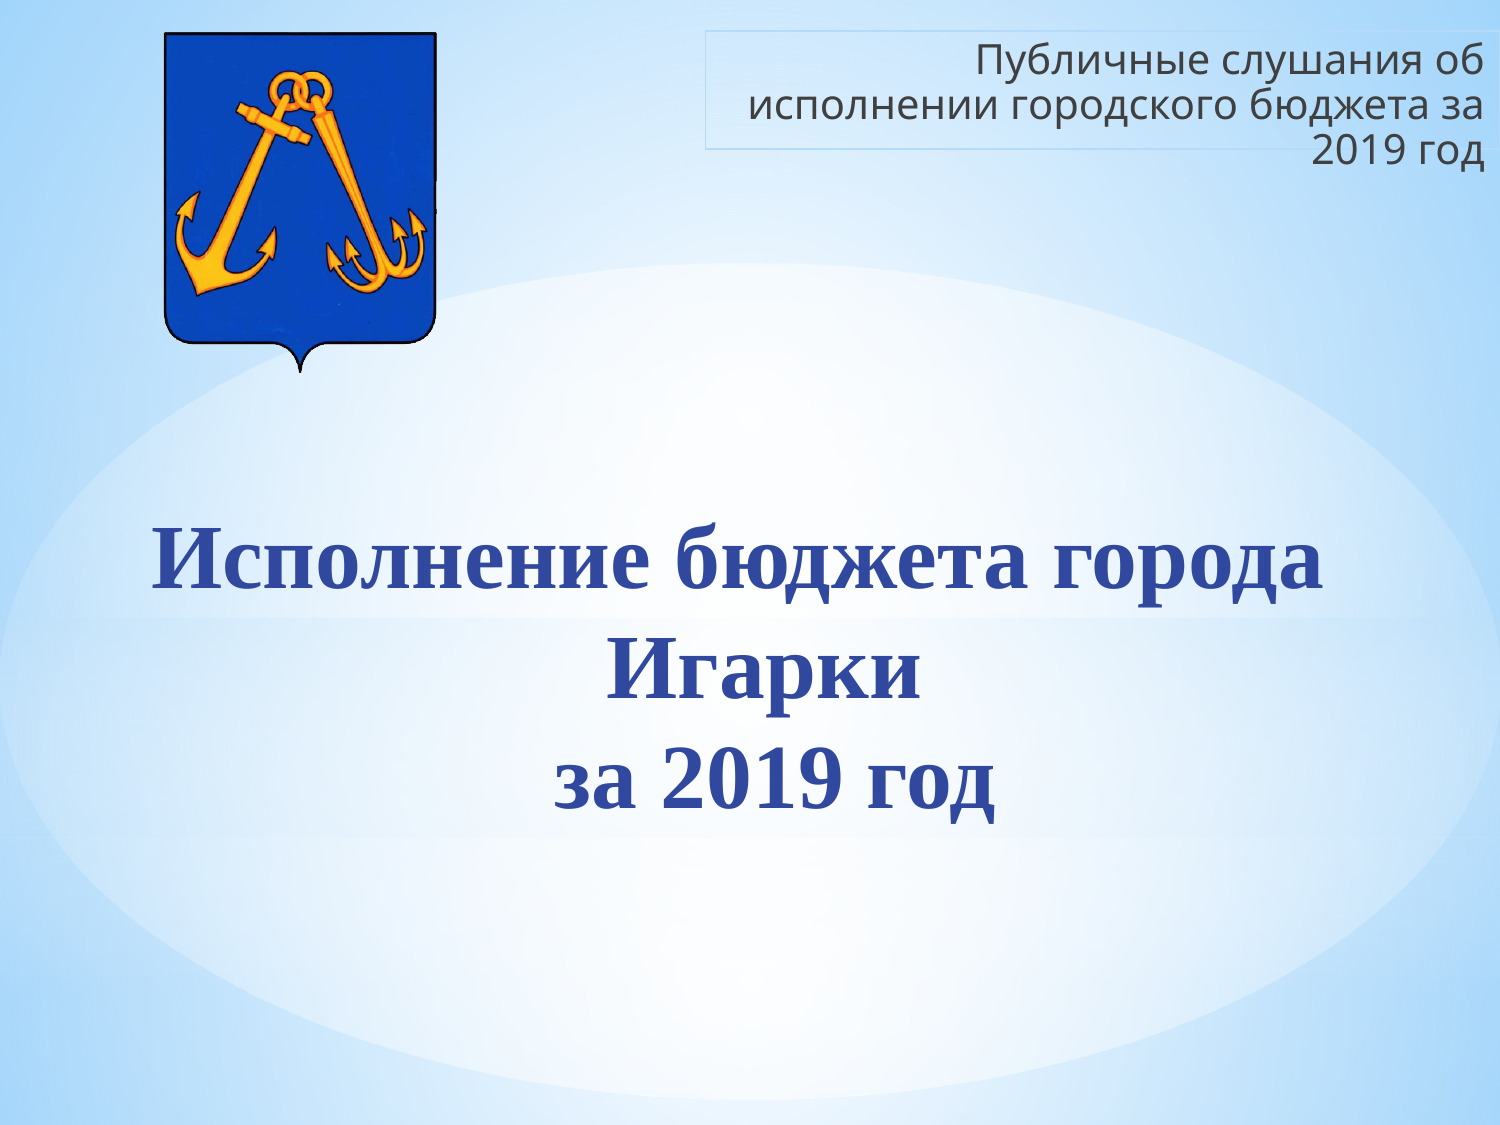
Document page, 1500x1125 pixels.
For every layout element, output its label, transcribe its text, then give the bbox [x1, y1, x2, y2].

title Исполнение бюджета города Игарки за 2019 год [112, 527, 1388, 835]
picture [159, 30, 443, 374]
subtitle Публичные слушания об исполнении городского бюджета за 2019 год [705, 30, 1500, 150]
